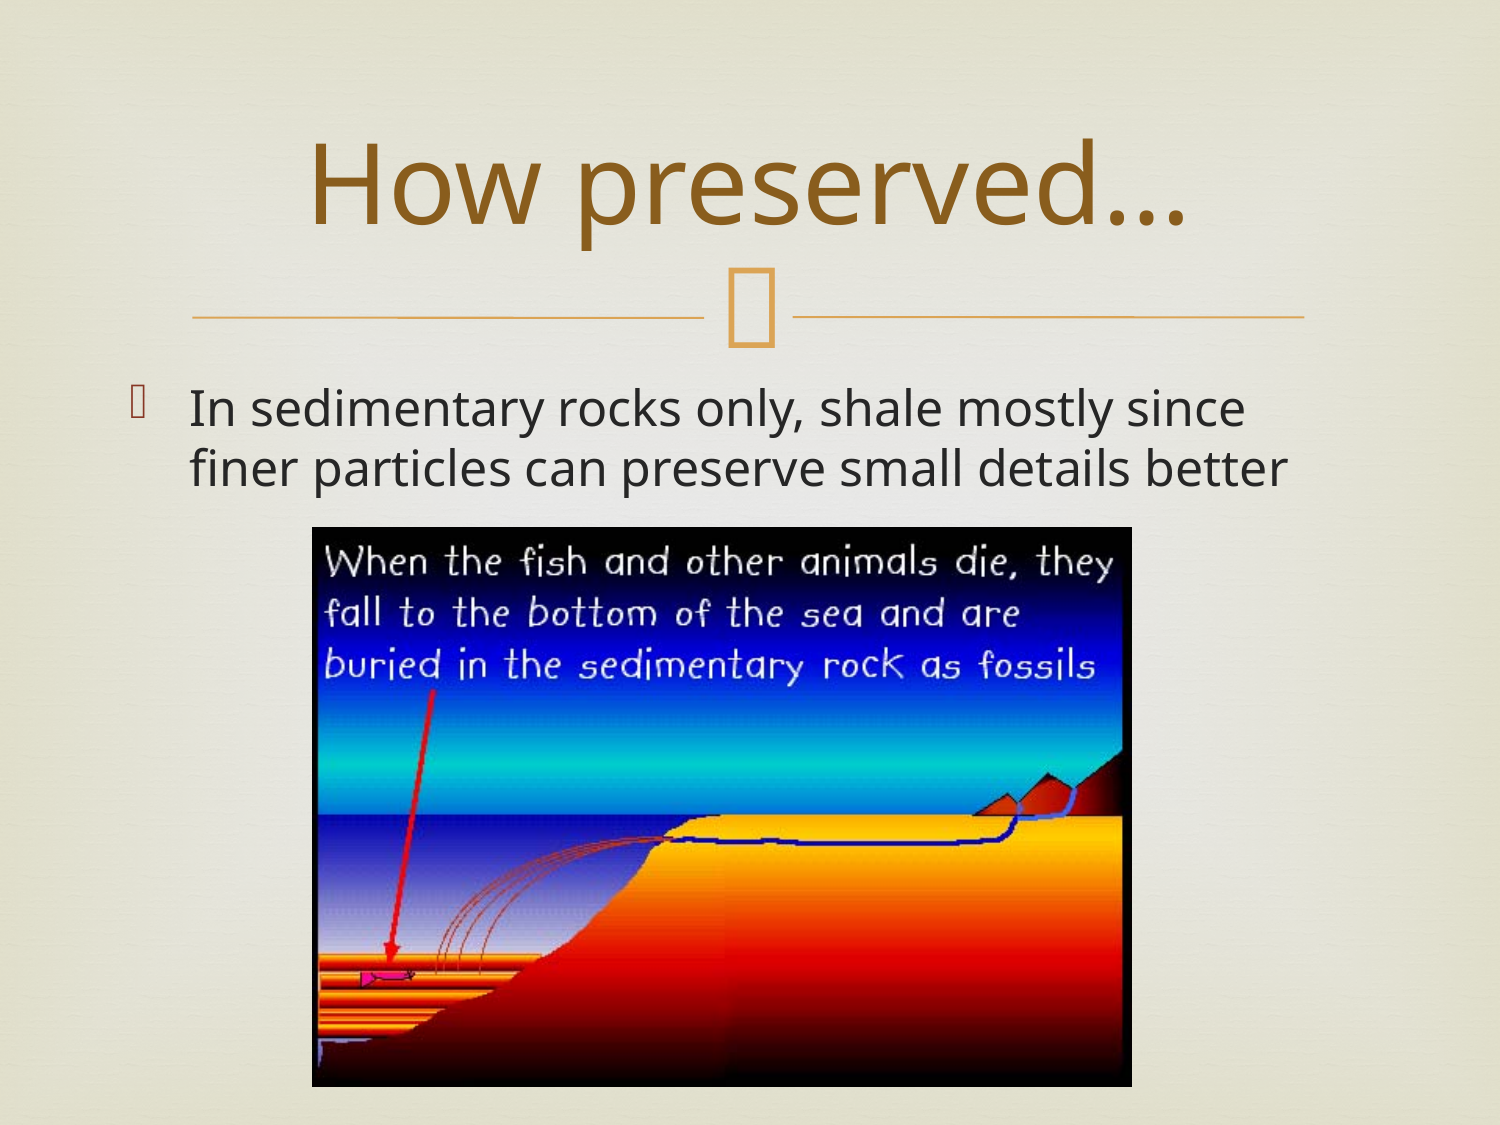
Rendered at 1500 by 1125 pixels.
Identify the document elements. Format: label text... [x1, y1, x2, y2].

list In sedimentary rocks only, shale mostly since finer particles can preserve small details better [114, 368, 1386, 1005]
title How preserved… [112, 93, 1386, 267]
picture [312, 526, 1133, 1087]
